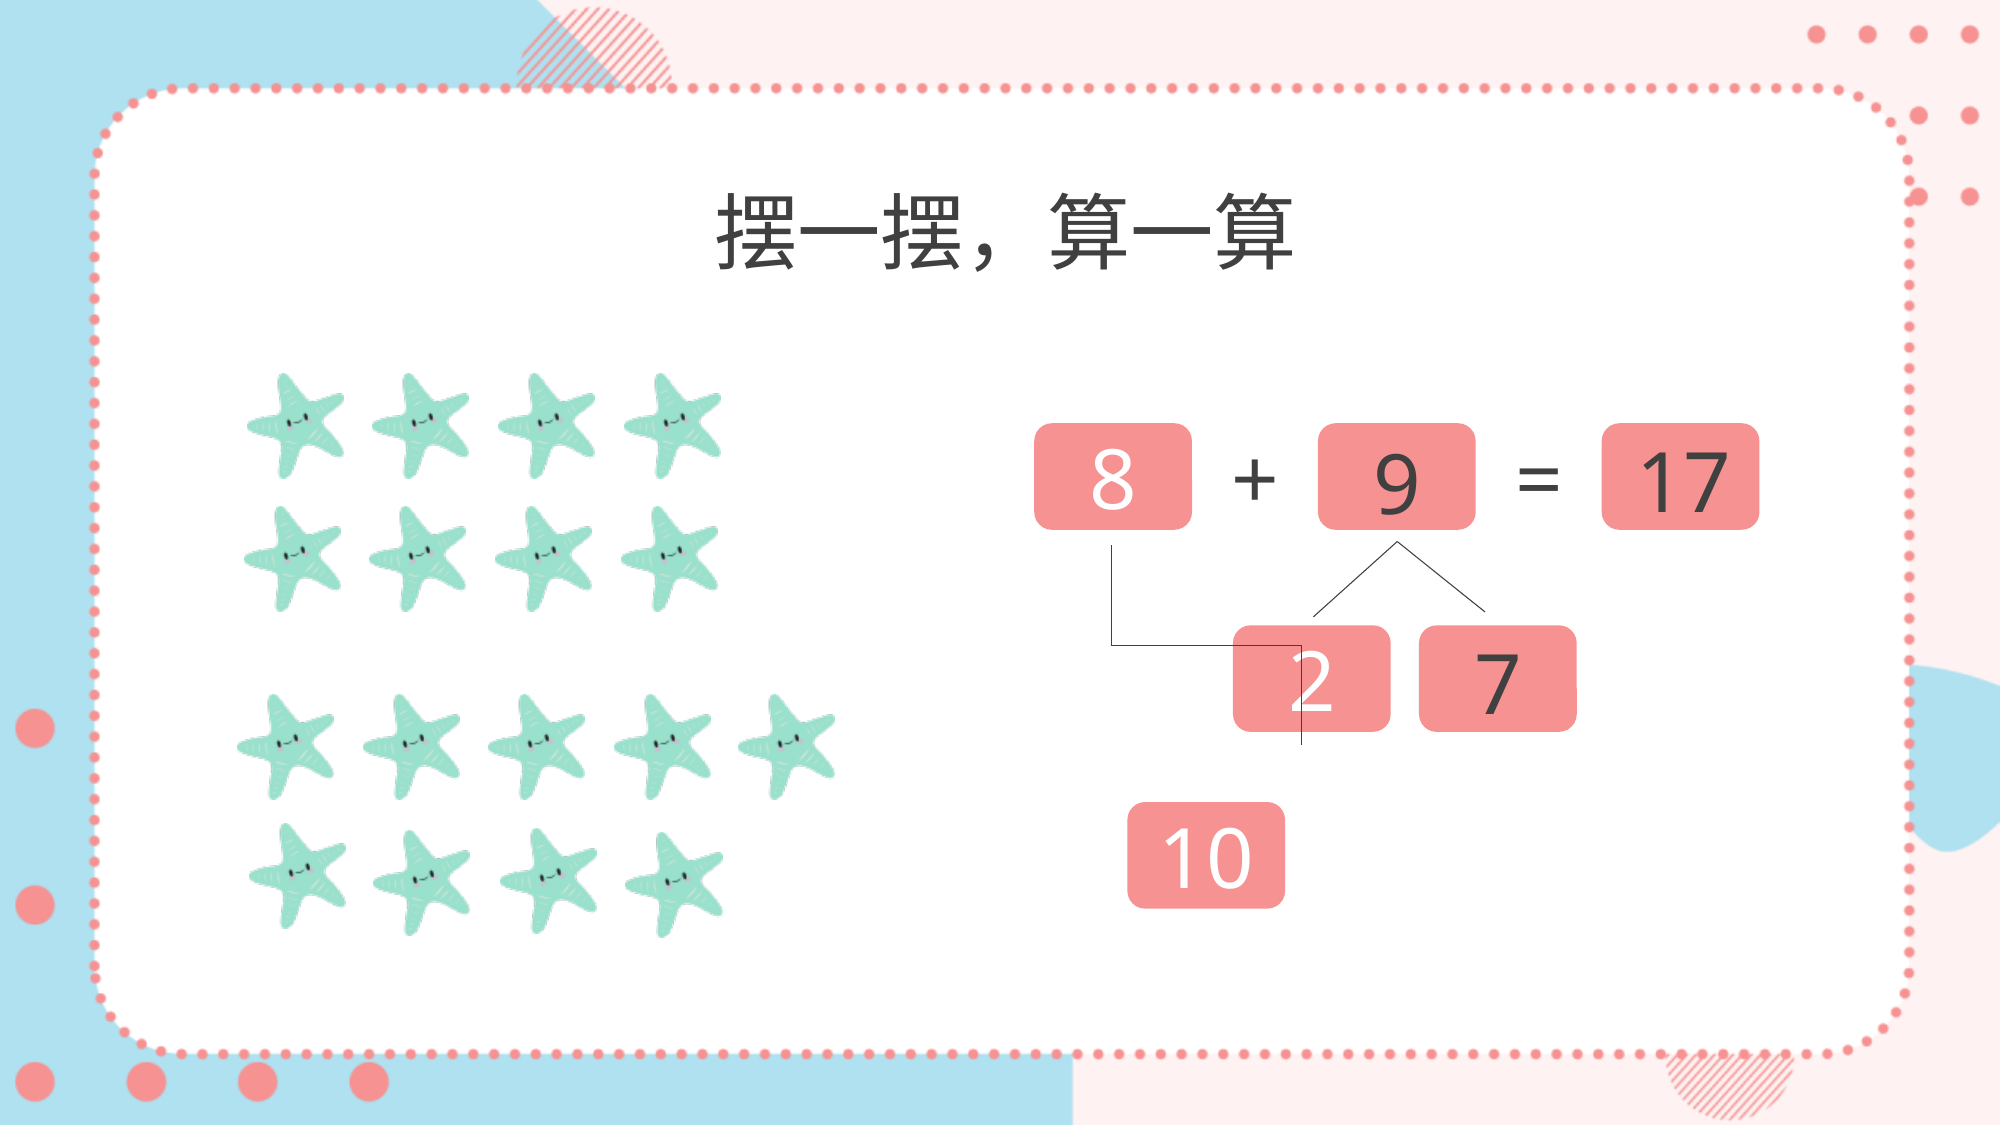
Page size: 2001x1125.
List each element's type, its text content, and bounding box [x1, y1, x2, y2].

text_box [1600, 422, 1752, 527]
text_box 摆一摆，算一算 [602, 172, 1409, 288]
text_box 2 [1307, 624, 1392, 733]
picture [0, 0, 2000, 1125]
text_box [1313, 541, 1485, 617]
text_box 7 [1417, 626, 1578, 736]
text_box = [1465, 422, 1609, 531]
text_box + [1175, 422, 1329, 531]
text_box 10 [1126, 800, 1287, 910]
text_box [1106, 549, 1307, 741]
text_box 8 [1033, 422, 1184, 531]
text_box 17 [1603, 424, 1764, 534]
text_box [1326, 422, 1467, 427]
text_box 9 [1316, 426, 1477, 536]
